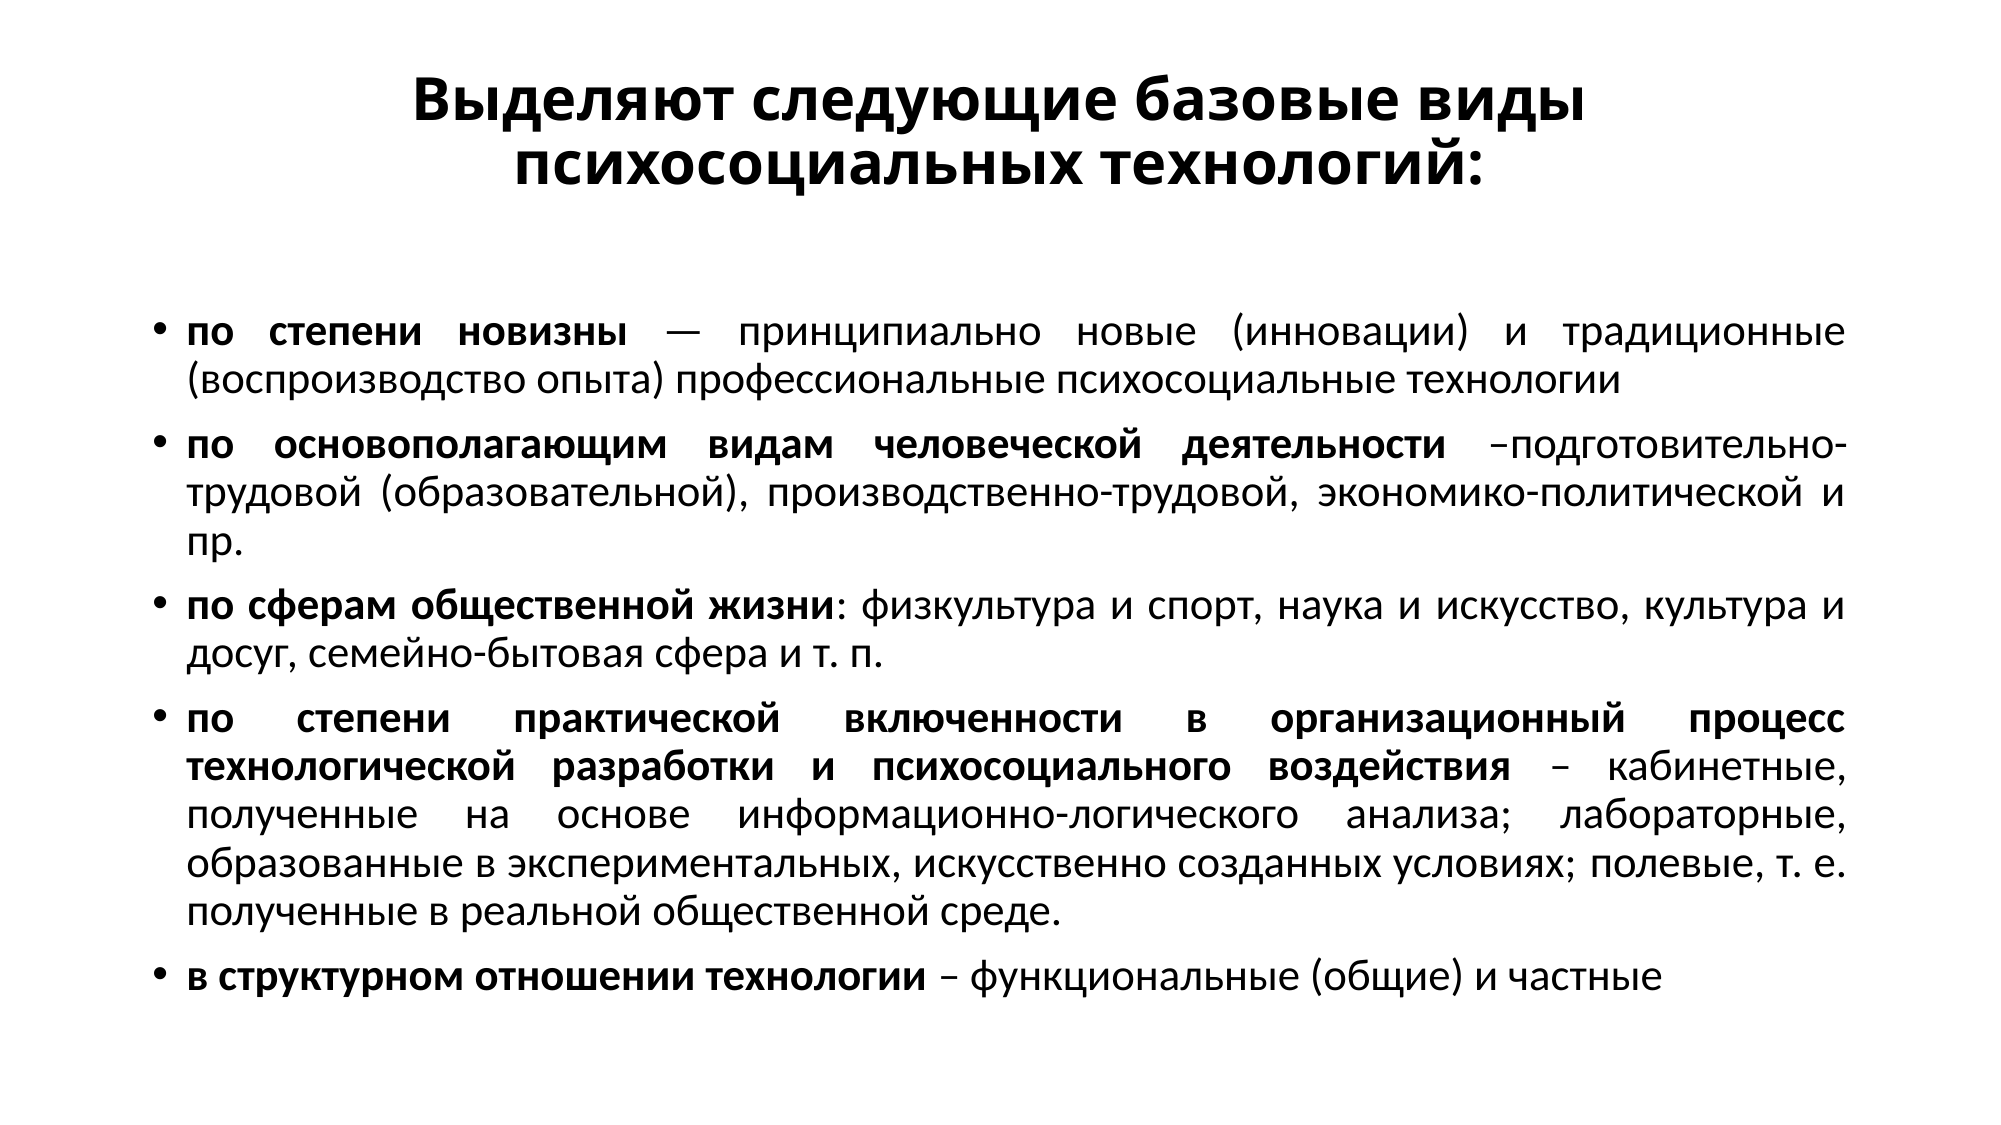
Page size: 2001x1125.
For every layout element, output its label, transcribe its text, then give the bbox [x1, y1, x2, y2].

title Выделяют следующие базовые виды психосоциальных технологий: [137, 59, 1863, 278]
list по степени новизны — принципиально новые (инновации) и традиционные (воспроизводство опыта) профессиональные психосоциальные технологии по основополагающим видам человеческой деятельности –подготовительно-трудовой (образовательной), производственно-трудовой, экономико-политической и пр. по сферам общественной жизни: физкультура и спорт, наука и искусство, культура и досуг, семейно-бытовая сфера и т. п. по степени практической включенности в организационный процесс технологической разработки и психосоциального воздействия – кабинетные, полученные на основе информационно-логического анализа; лабораторные, образованные в экспериментальных, искусственно созданных условиях; полевые, т. е. полученные в реальной общественной среде. в структурном отношении технологии – функциональные (общие) и частные [137, 299, 1863, 1014]
